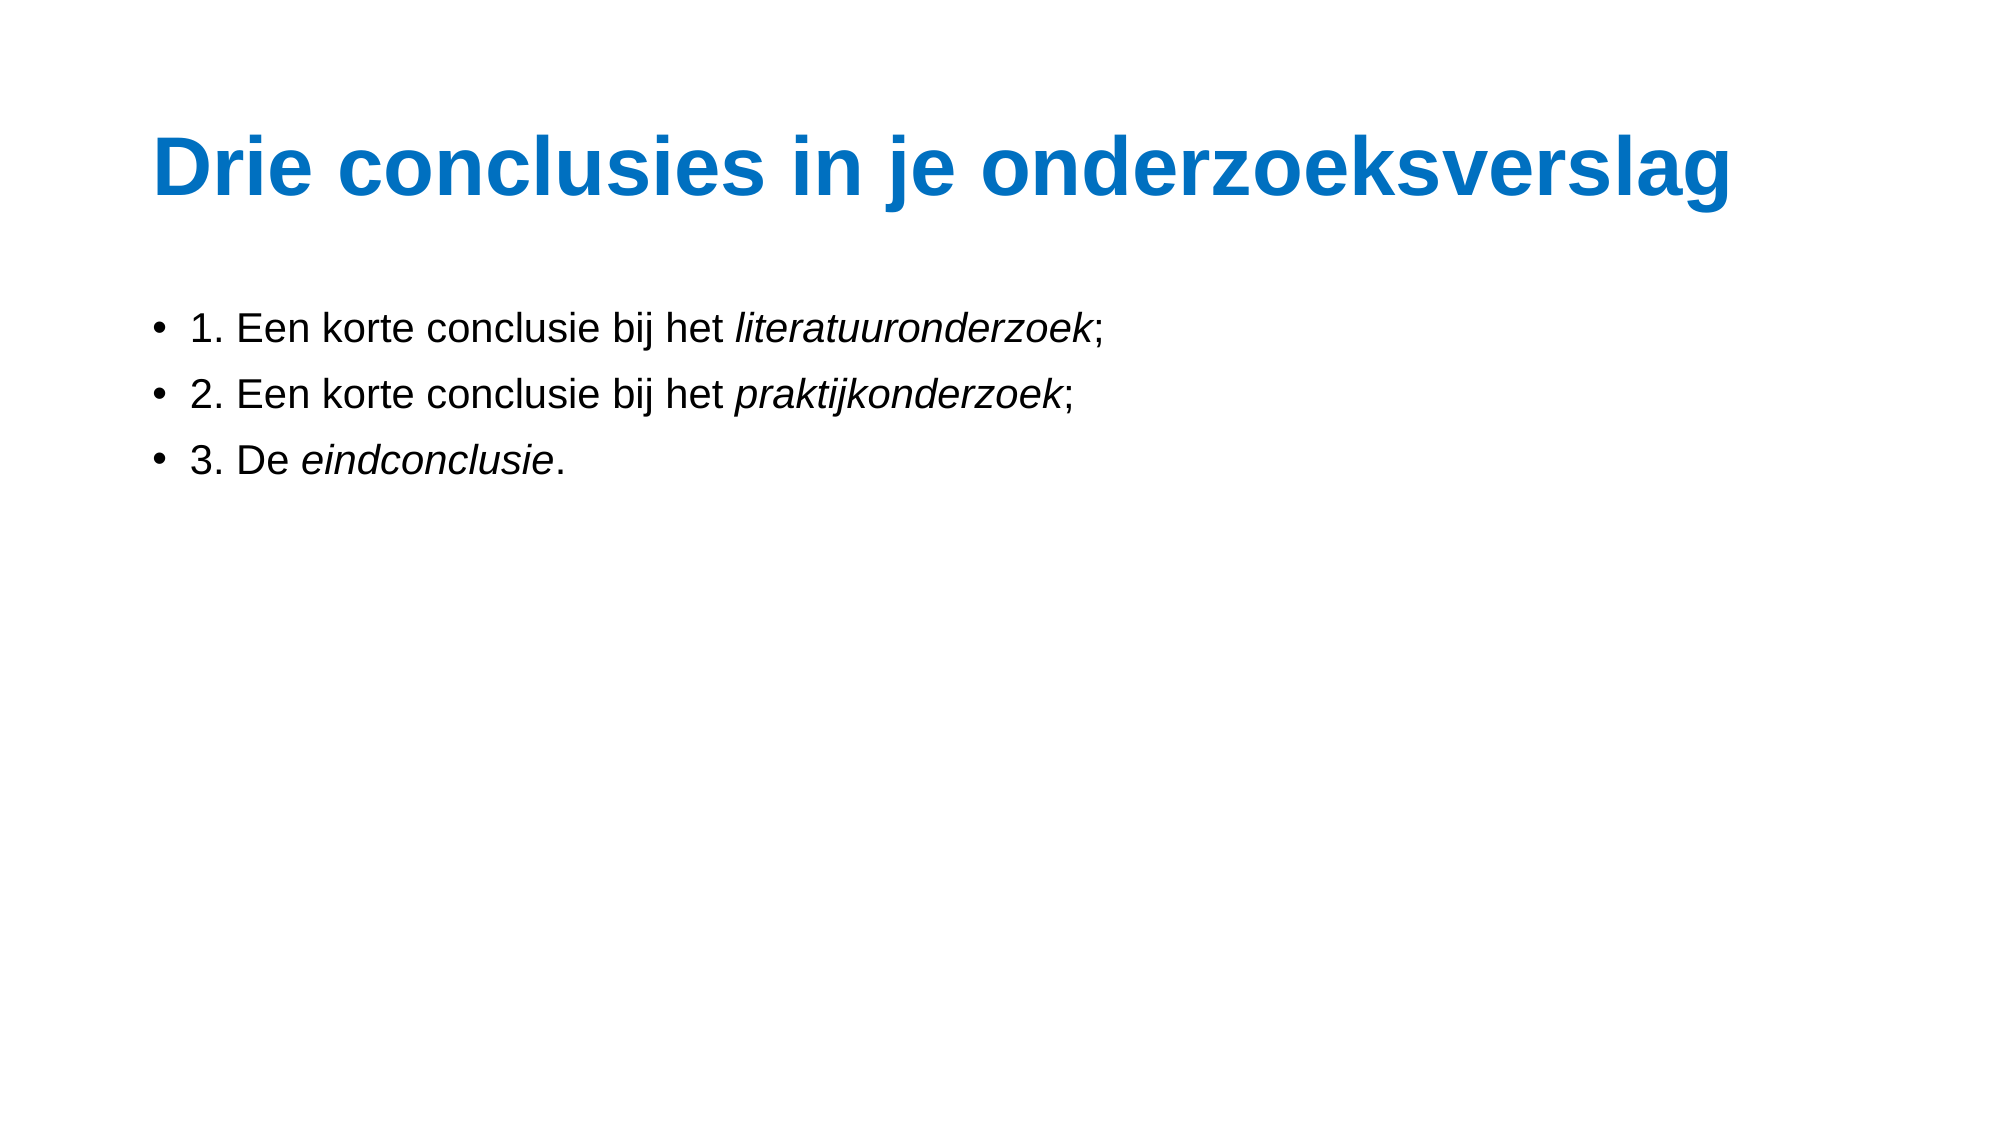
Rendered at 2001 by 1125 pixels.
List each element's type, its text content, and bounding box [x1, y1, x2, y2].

title Drie conclusies in je onderzoeksverslag [137, 59, 1863, 278]
list 1. Een korte conclusie bij het literatuuronderzoek; 2. Een korte conclusie bij het praktijkonderzoek; 3. De eindconclusie. [137, 299, 1863, 1014]
